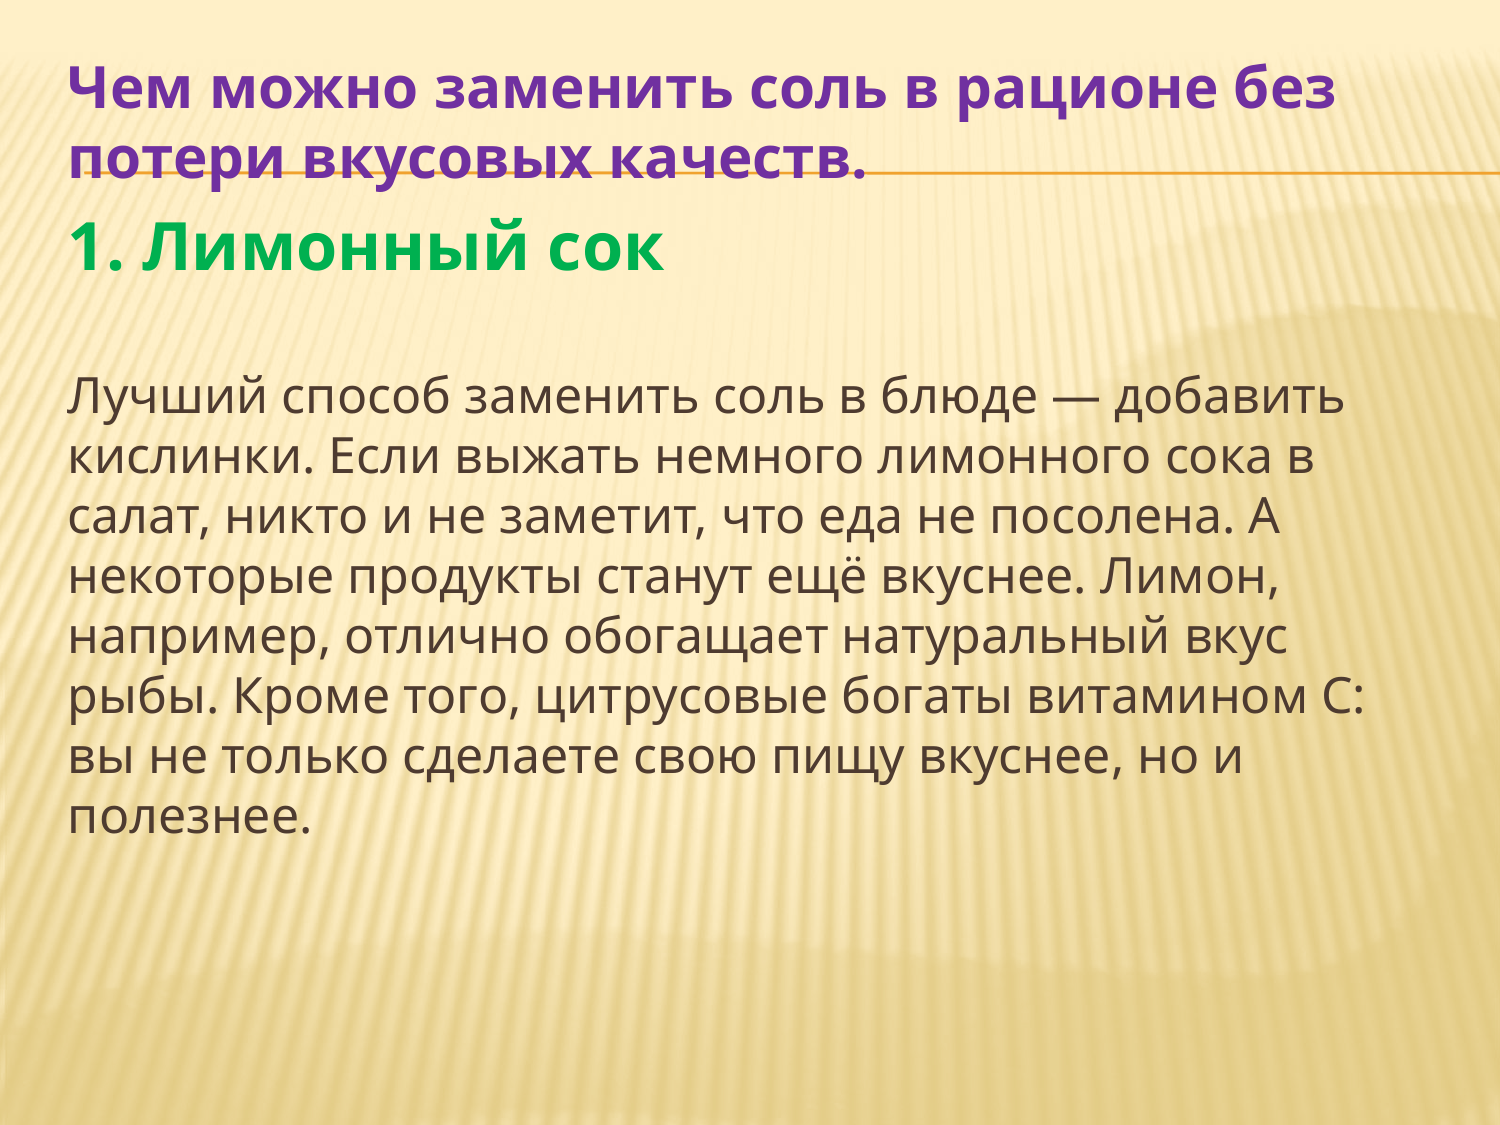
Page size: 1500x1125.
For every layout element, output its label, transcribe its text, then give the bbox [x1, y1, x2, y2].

list Чем можно заменить соль в рационе без потери вкусовых качеств. 1. Лимонный сок Лучший способ заменить соль в блюде — добавить кислинки. Если выжать немного лимонного сока в салат, никто и не заметит, что еда не посолена. А некоторые продукты станут ещё вкуснее. Лимон, например, отлично обогащает натуральный вкус рыбы. Кроме того, цитрусовые богаты витамином C: вы не только сделаете свою пищу вкуснее, но и полезнее. [53, 42, 1459, 1000]
